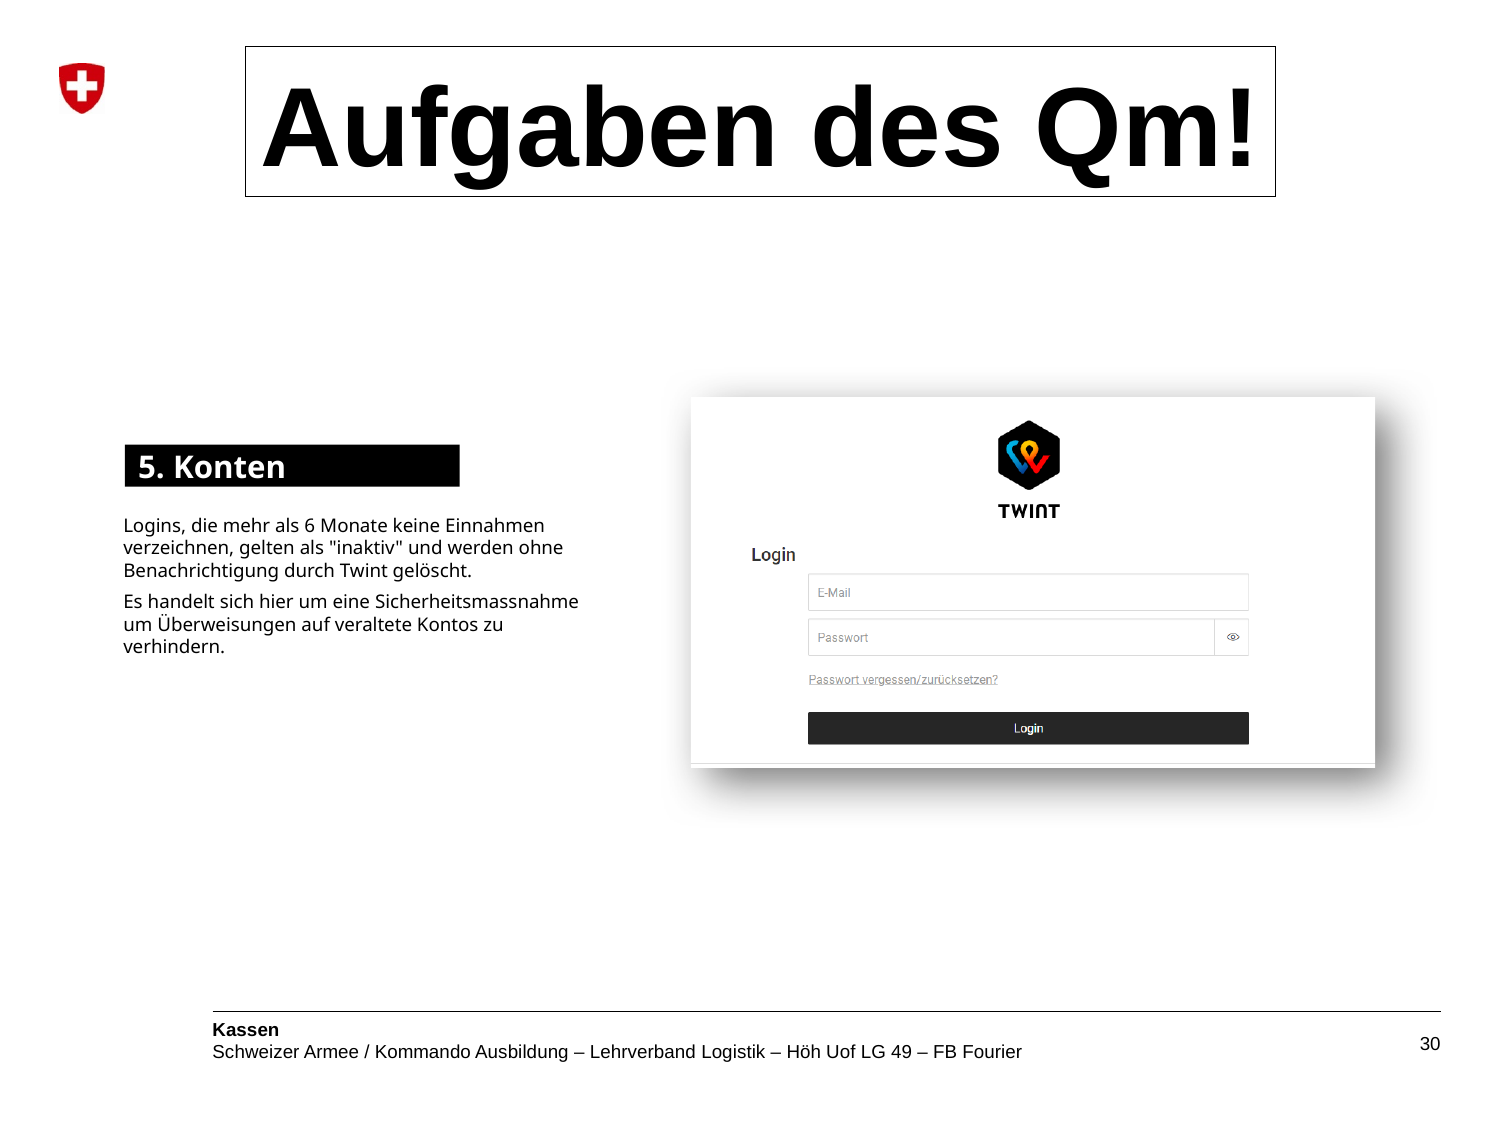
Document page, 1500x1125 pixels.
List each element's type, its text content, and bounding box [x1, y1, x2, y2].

picture [59, 63, 105, 114]
picture [690, 396, 1376, 768]
text_box Logins, die mehr als 6 Monate keine Einnahmen verzeichnen, gelten als "inaktiv" und werden ohne Benachrichtigung durch Twint gelöscht. Es handelt sich hier um eine Sicherheitsmassnahme um Überweisungen auf veraltete Kontos zu verhindern. [108, 505, 599, 666]
text_box 5. Konten [124, 444, 460, 487]
text_box Aufgaben des Qm! [245, 46, 1276, 197]
